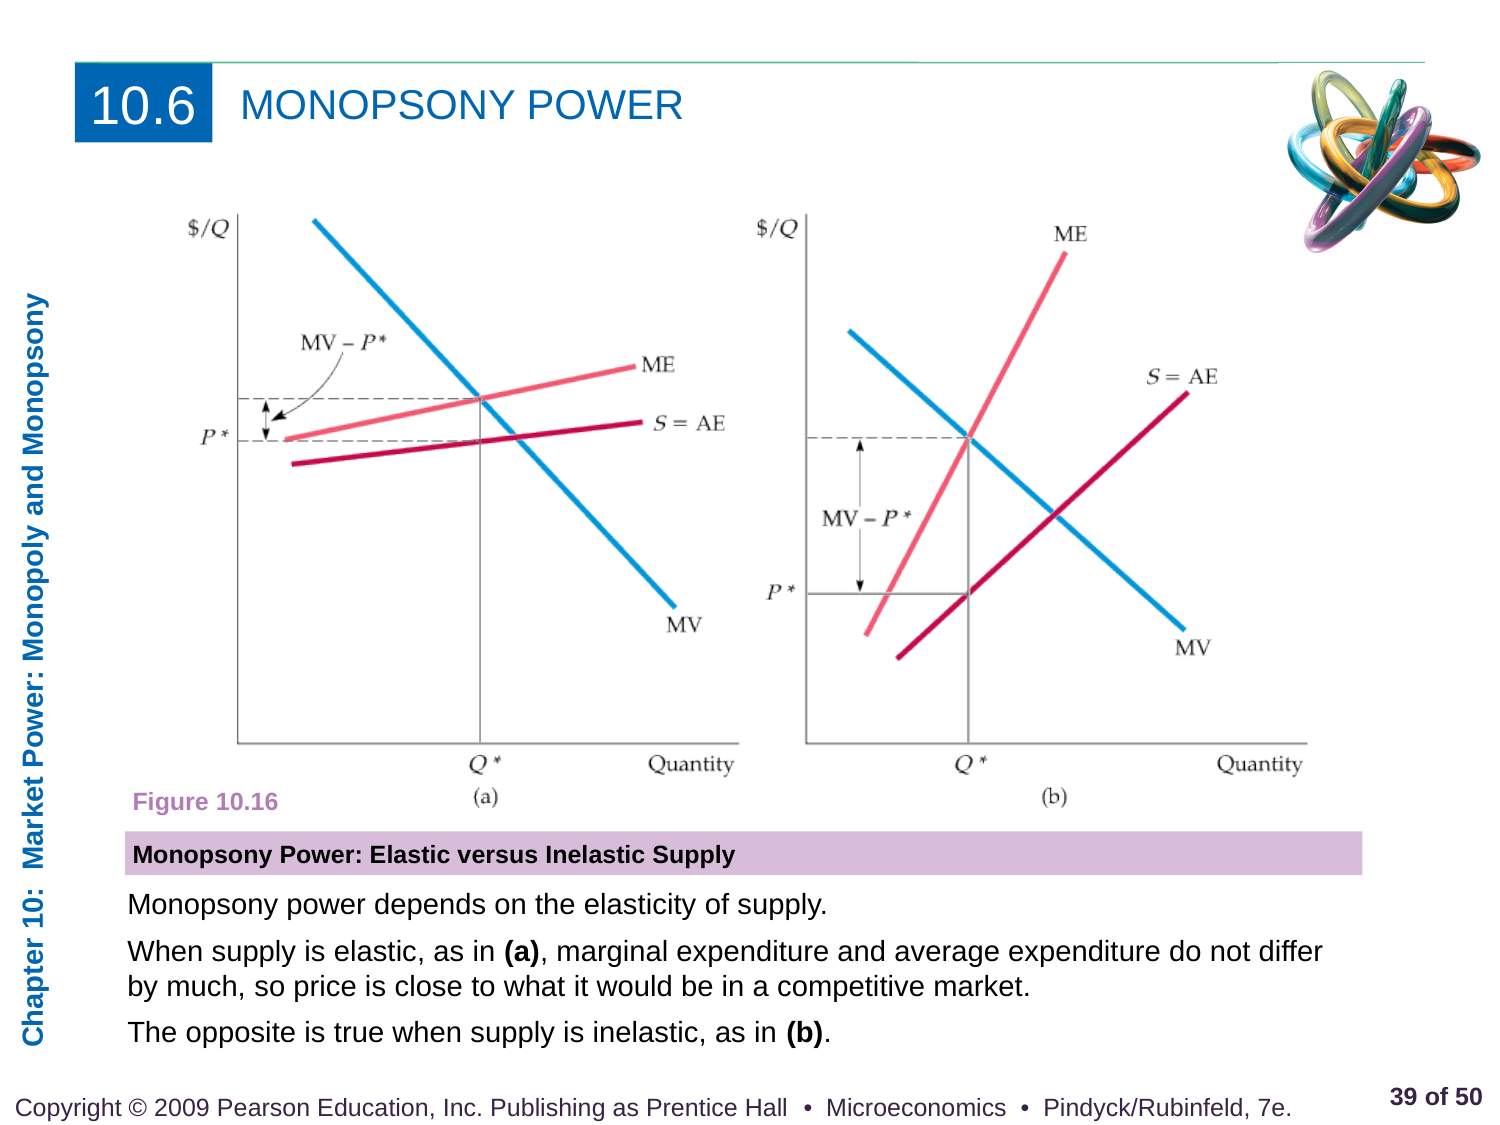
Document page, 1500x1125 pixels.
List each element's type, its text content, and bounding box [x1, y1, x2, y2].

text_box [74, 62, 1279, 143]
text_box Monopsony power depends on the elasticity of supply. When supply is elastic, as in (a), marginal expenditure and average expenditure do not differ by much, so price is close to what it would be in a competitive market. The opposite is true when supply is inelastic, as in (b). [112, 878, 1375, 1075]
text_box Figure 10.16 [125, 774, 162, 825]
text_box Monopsony Power: Elastic versus Inelastic Supply [125, 831, 1363, 875]
picture [169, 63, 1488, 827]
